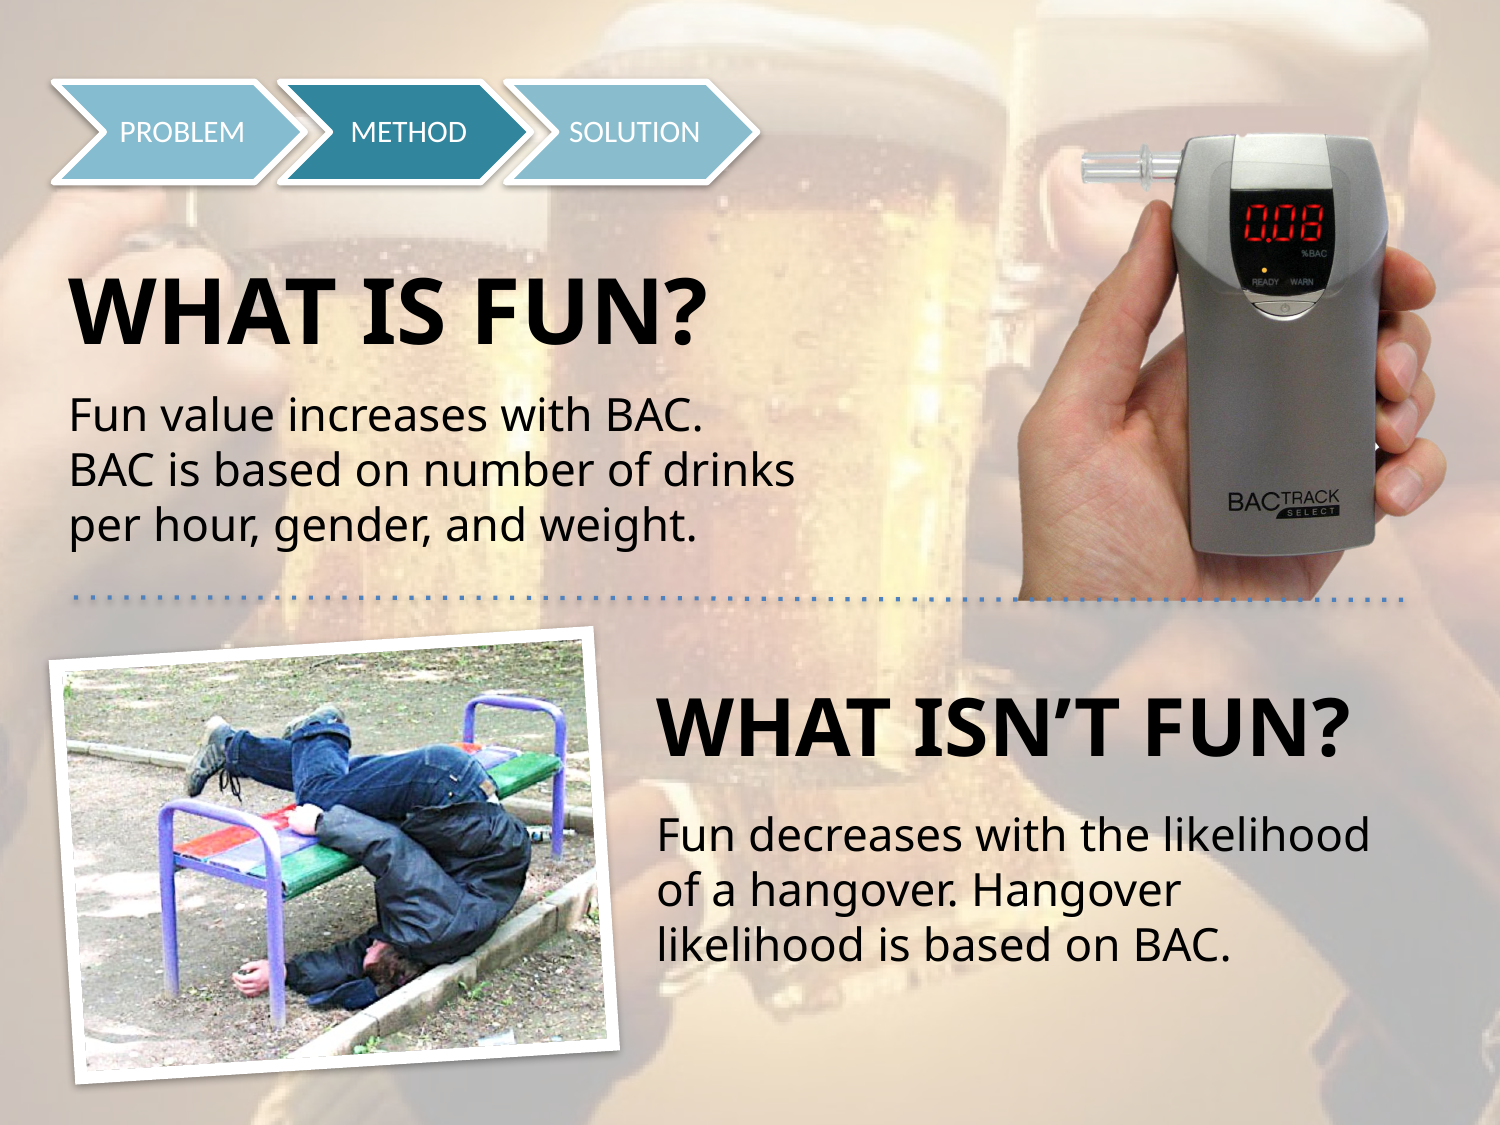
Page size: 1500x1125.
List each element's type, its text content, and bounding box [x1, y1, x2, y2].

text_box Fun decreases with the likelihood of a hangover. Hangover likelihood is based on BAC. [641, 798, 1404, 979]
title WHAT IS FUN? [53, 234, 959, 378]
picture [964, 113, 1464, 601]
text_box Fun value increases with BAC. BAC is based on number of drinks per hour, gender, and weight. [53, 378, 959, 558]
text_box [53, 23, 758, 241]
picture [63, 640, 606, 1071]
text_box WHAT ISN’T FUN? [641, 630, 1404, 798]
